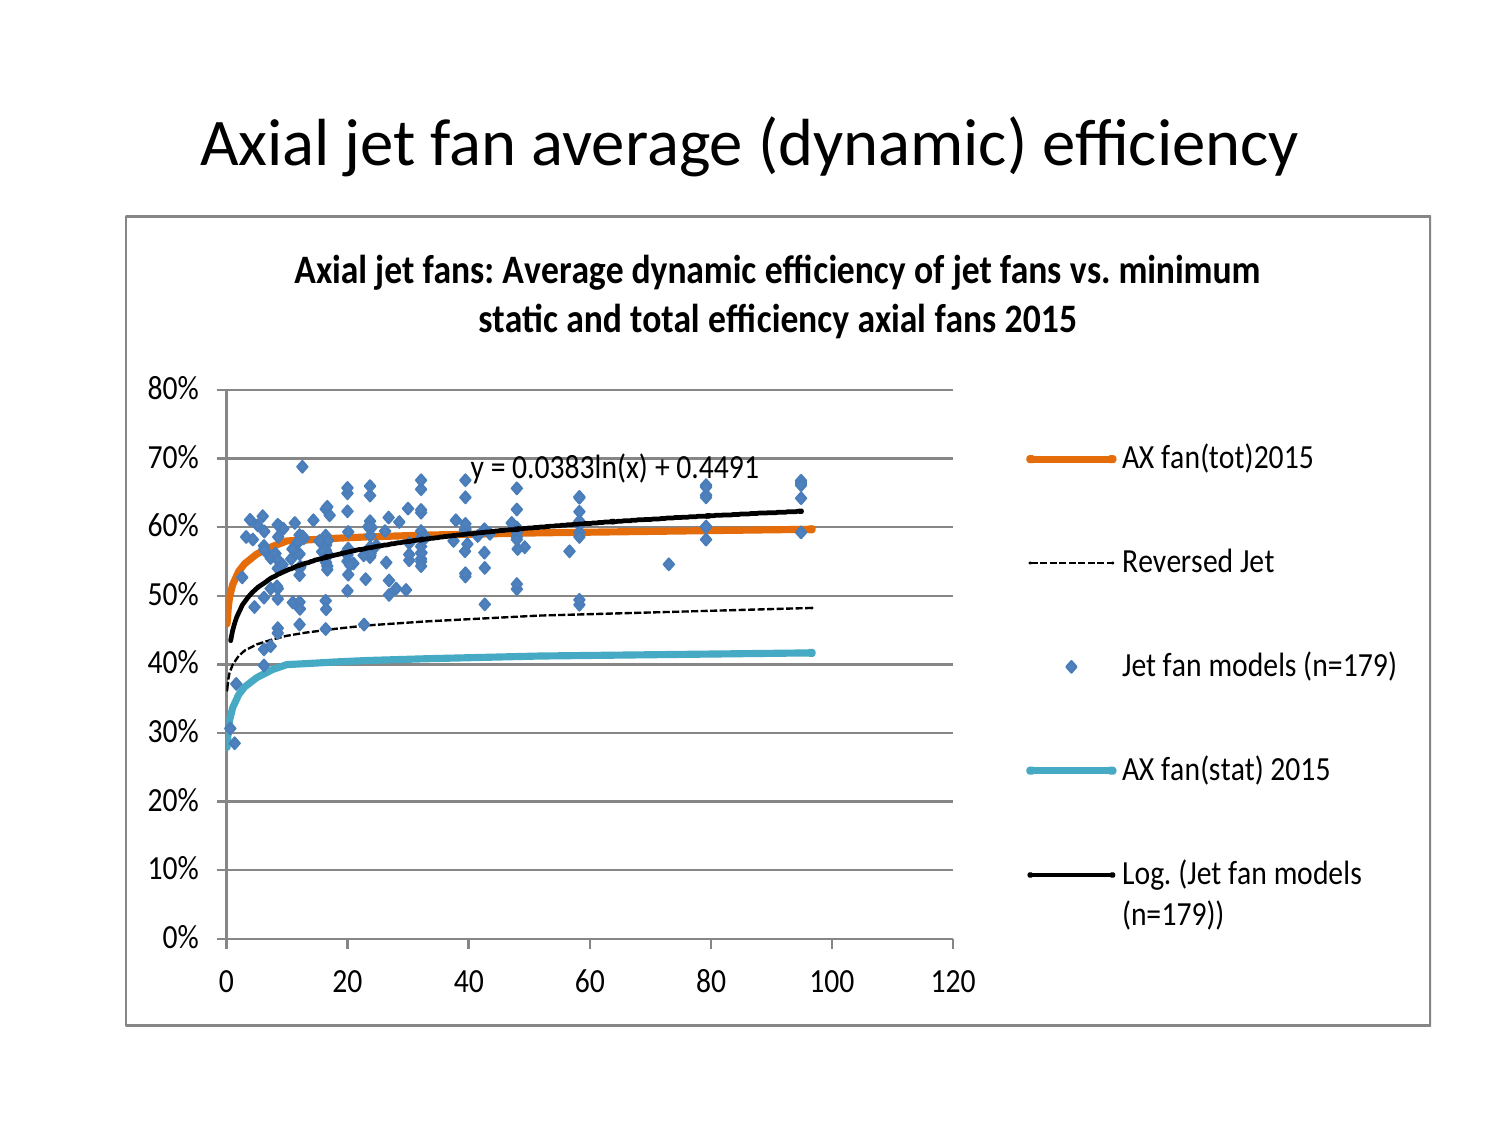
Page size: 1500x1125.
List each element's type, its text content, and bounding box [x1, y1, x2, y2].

title Axial jet fan average (dynamic) efficiency [75, 45, 1425, 233]
picture [124, 214, 1432, 1027]
